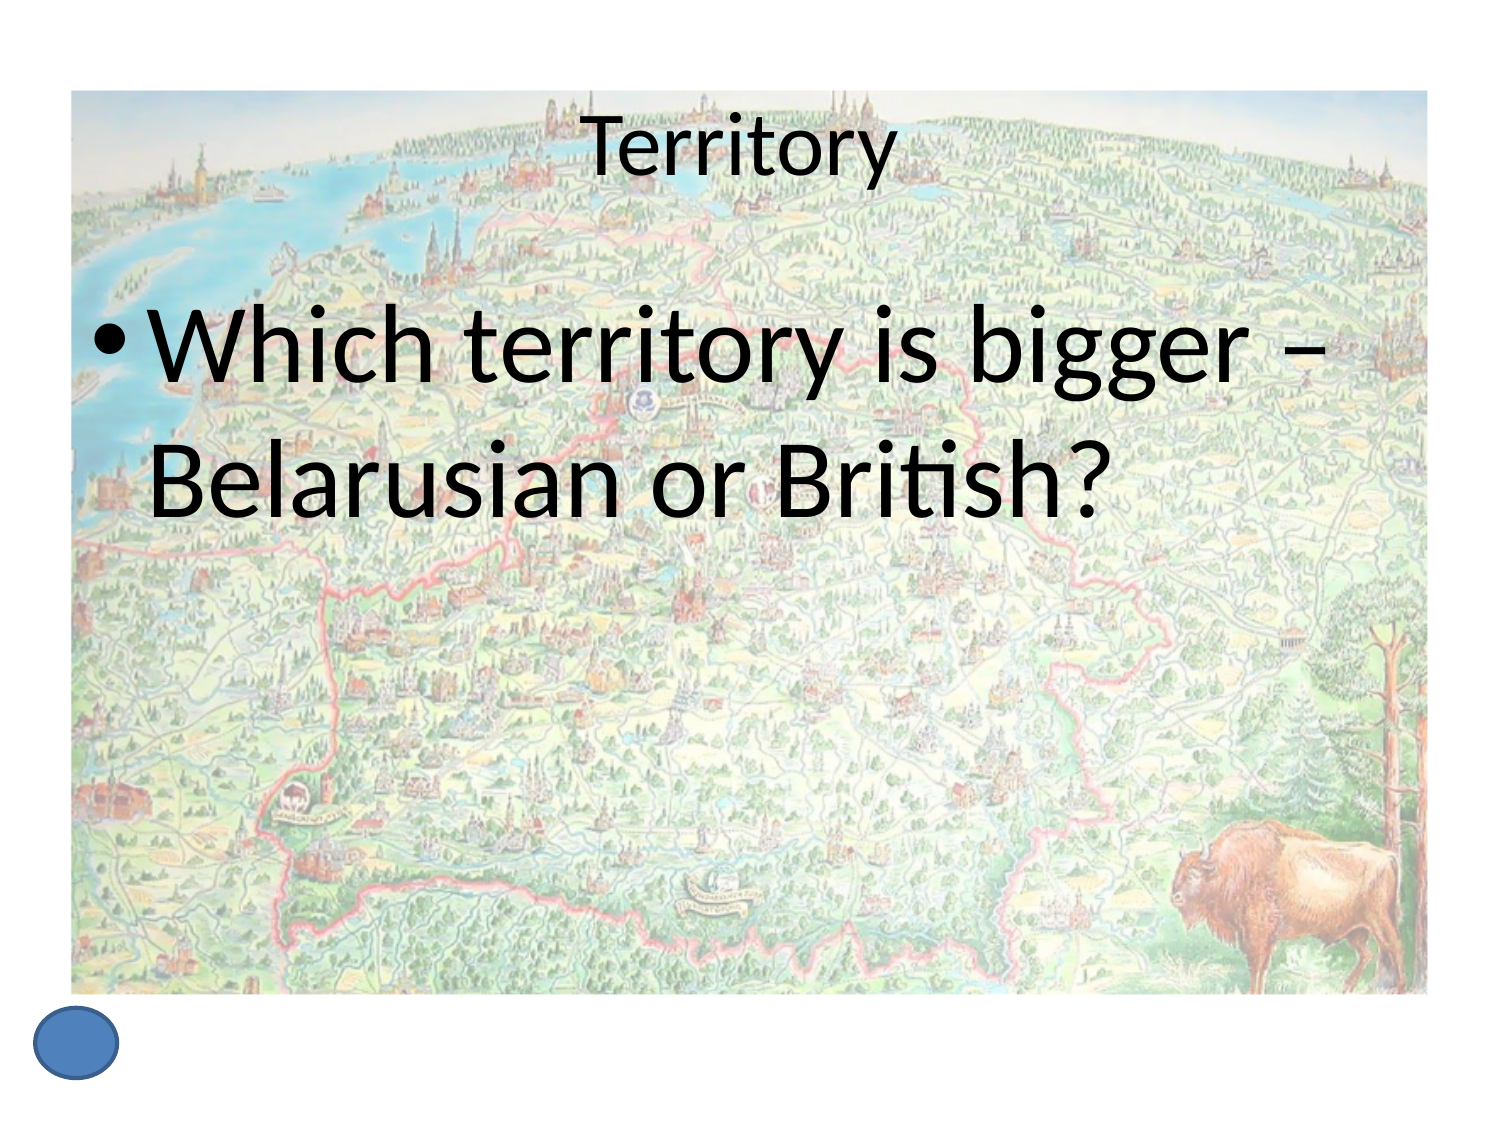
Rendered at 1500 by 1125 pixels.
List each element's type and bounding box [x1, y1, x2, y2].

picture [58, 23, 1465, 1032]
text_box [33, 1011, 120, 1081]
